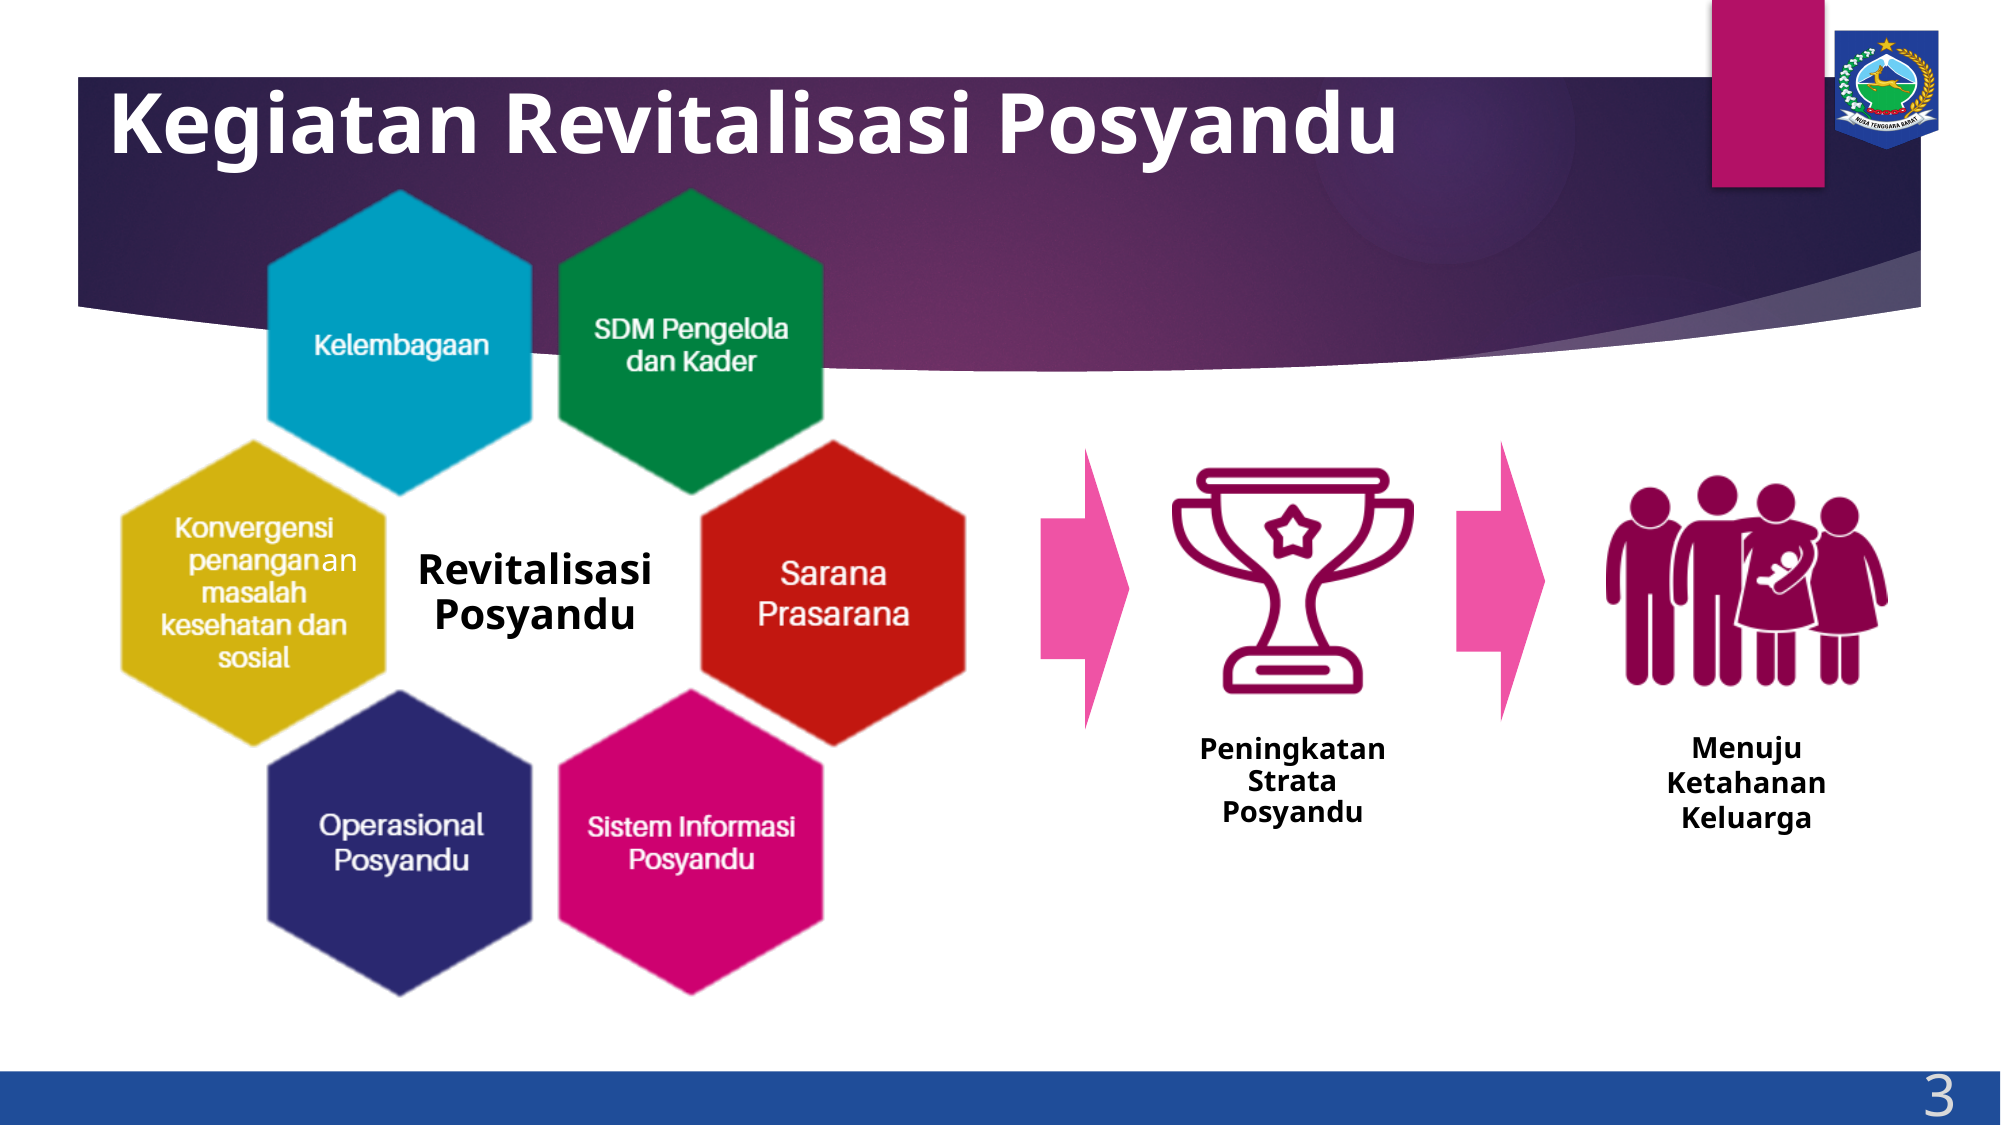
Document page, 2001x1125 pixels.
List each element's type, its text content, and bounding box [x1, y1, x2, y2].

picture [1172, 460, 1414, 702]
text_box [1039, 446, 1131, 732]
slide_number 3 [1880, 1071, 2000, 1125]
text_box Menuju Ketahanan Keluarga [1594, 721, 1900, 842]
picture [1833, 29, 1940, 155]
text_box [1454, 438, 1547, 724]
text_box Peningkatan Strata Posyandu [1181, 727, 1405, 837]
picture [104, 155, 983, 1033]
text_box Kegiatan Revitalisasi Posyandu [92, 62, 1457, 178]
picture [1605, 440, 1888, 723]
